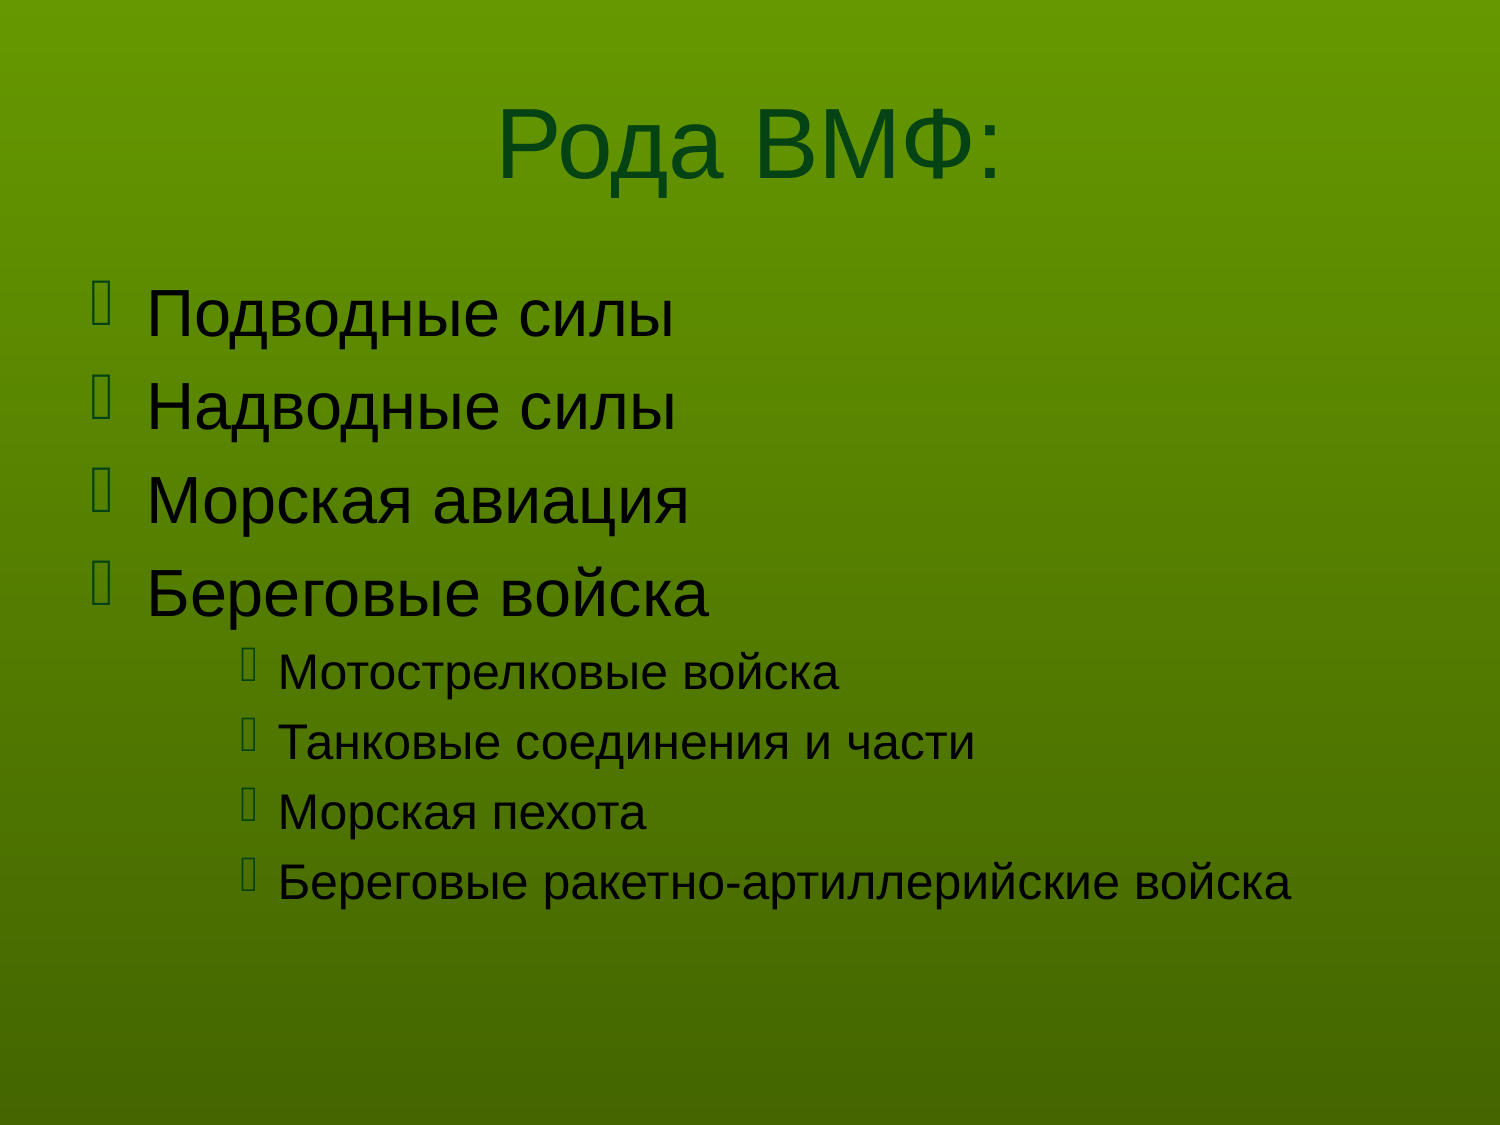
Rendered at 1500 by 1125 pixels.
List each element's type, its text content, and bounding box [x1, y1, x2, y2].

title Рода ВМФ: [74, 44, 1426, 233]
list Подводные силы Надводные силы Морская авиация Береговые войска Мотострелковые войска Танковые соединения и части Морская пехота Береговые ракетно-артиллерийские войска [74, 262, 1426, 1006]
